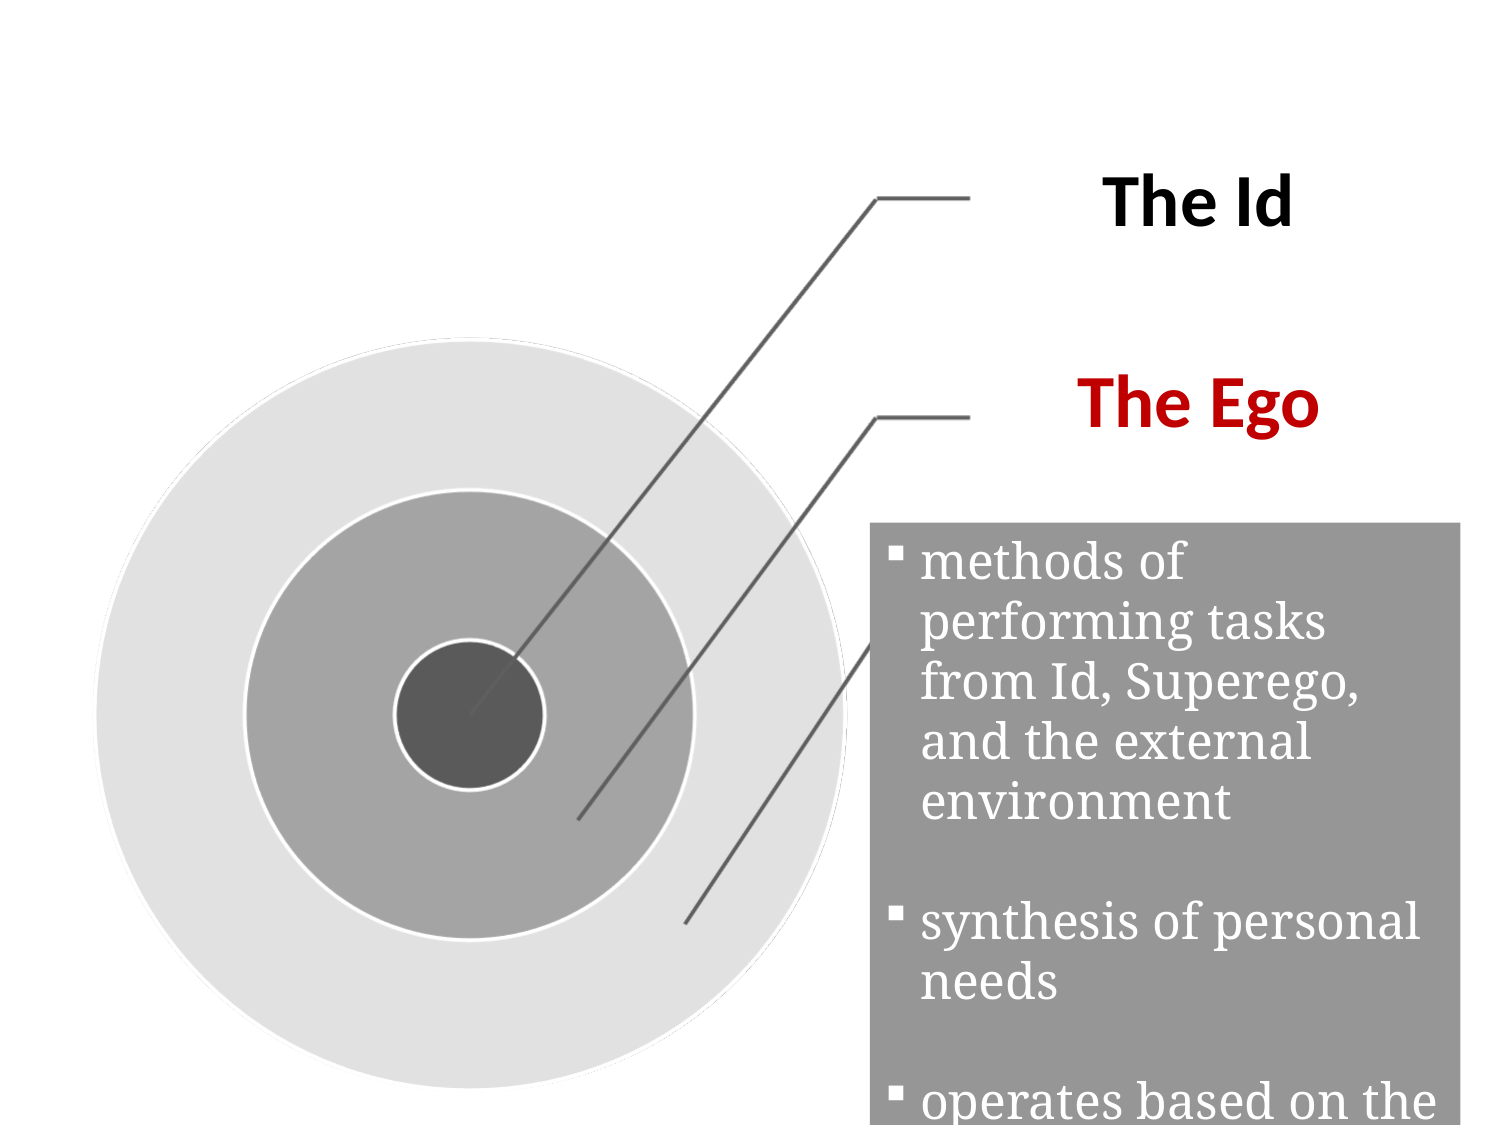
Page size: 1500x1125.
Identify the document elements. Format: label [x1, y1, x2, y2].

text_box [39, 89, 1461, 1094]
